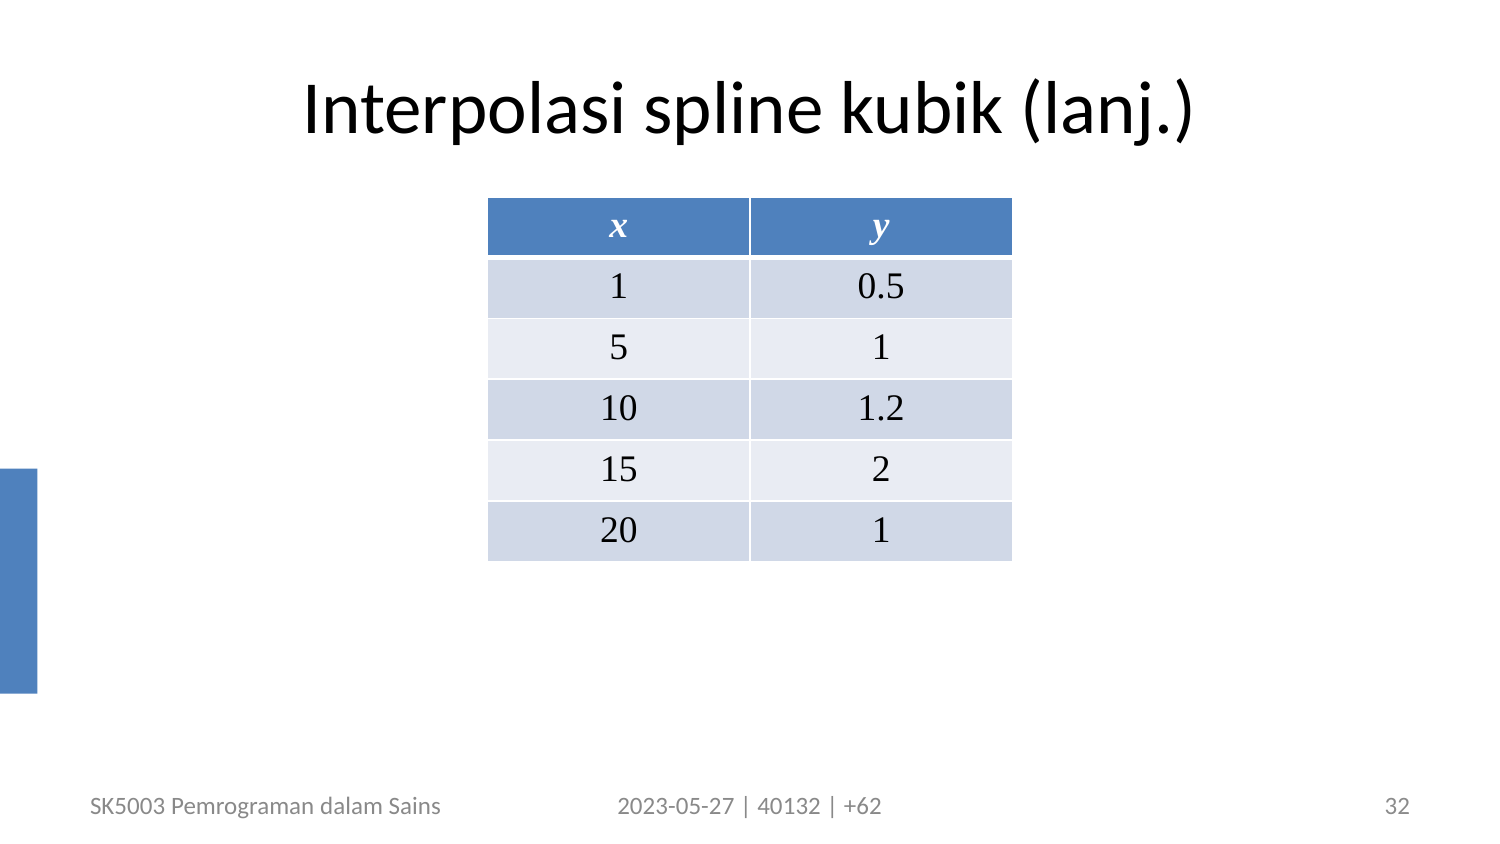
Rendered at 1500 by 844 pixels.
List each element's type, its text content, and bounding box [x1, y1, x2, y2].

table_header x [488, 198, 749, 255]
table_header y [751, 198, 1012, 255]
table_cell 1 [751, 319, 1012, 378]
slide_number 32 [1074, 782, 1425, 827]
table_cell 10 [488, 380, 749, 439]
table_cell 1 [751, 502, 1012, 561]
table_cell 15 [488, 441, 749, 500]
title Interpolasi spline kubik (lanj.) [74, 33, 1426, 175]
table_cell 5 [488, 319, 749, 378]
table_cell 1.2 [751, 380, 1012, 439]
table_cell 1 [488, 260, 749, 318]
table_cell 20 [488, 502, 749, 561]
table_cell 0.5 [751, 260, 1012, 318]
footer 2023-05-27 | 40132 | +62 [512, 782, 988, 827]
slide_number SK5003 Pemrograman dalam Sains [75, 782, 463, 827]
table_cell 2 [751, 441, 1012, 500]
